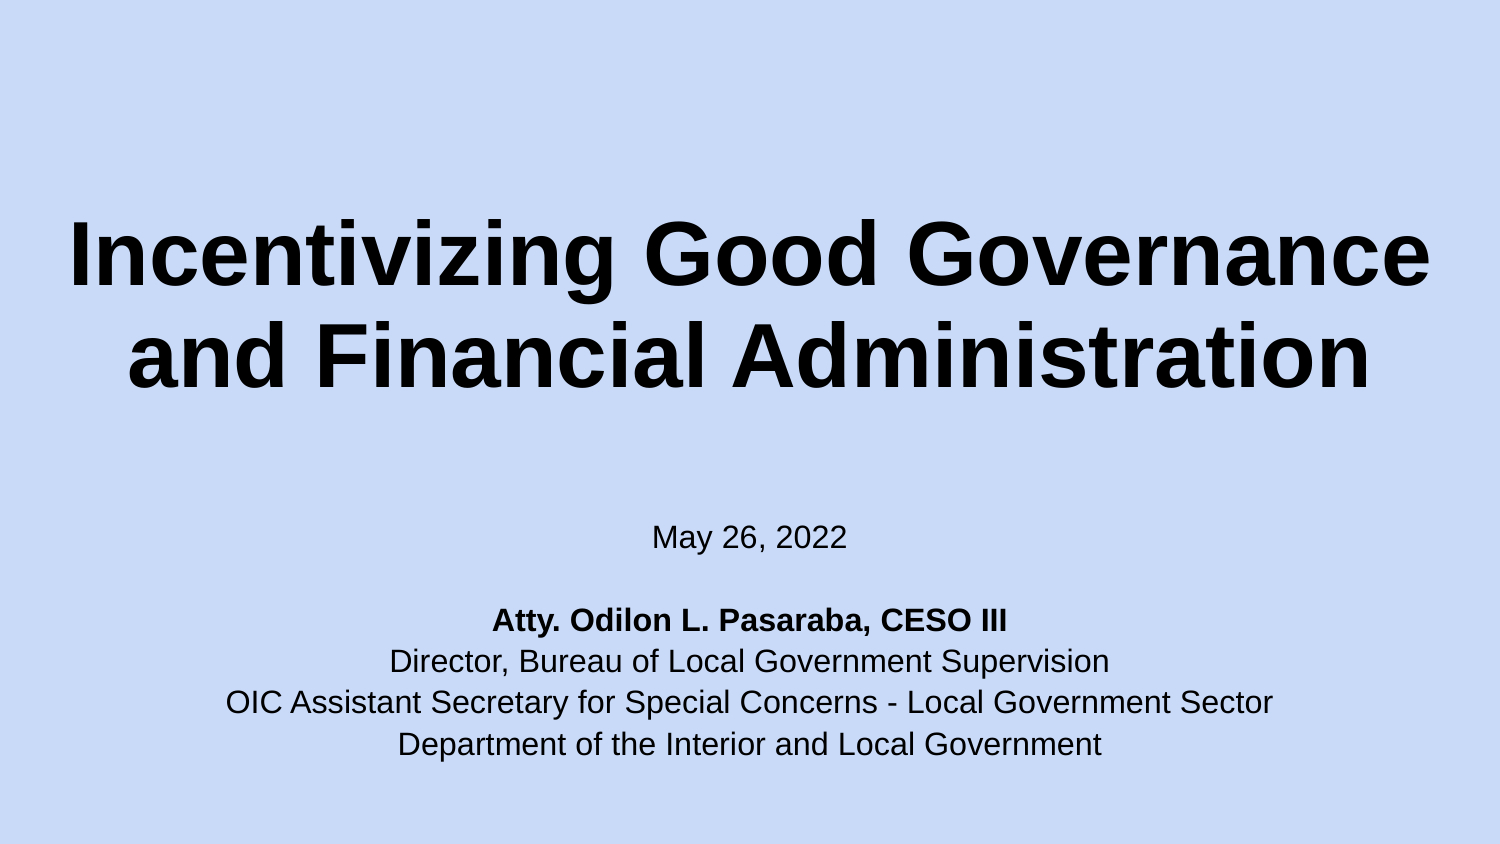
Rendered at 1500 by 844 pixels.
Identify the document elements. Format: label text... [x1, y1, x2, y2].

subtitle May 26, 2022 Atty. Odilon L. Pasaraba, CESO III Director, Bureau of Local Government Supervision OIC Assistant Secretary for Special Concerns - Local Government Sector Department of the Interior and Local Government [51, 498, 1449, 778]
title Incentivizing Good Governance and Financial Administration [51, 85, 1449, 422]
